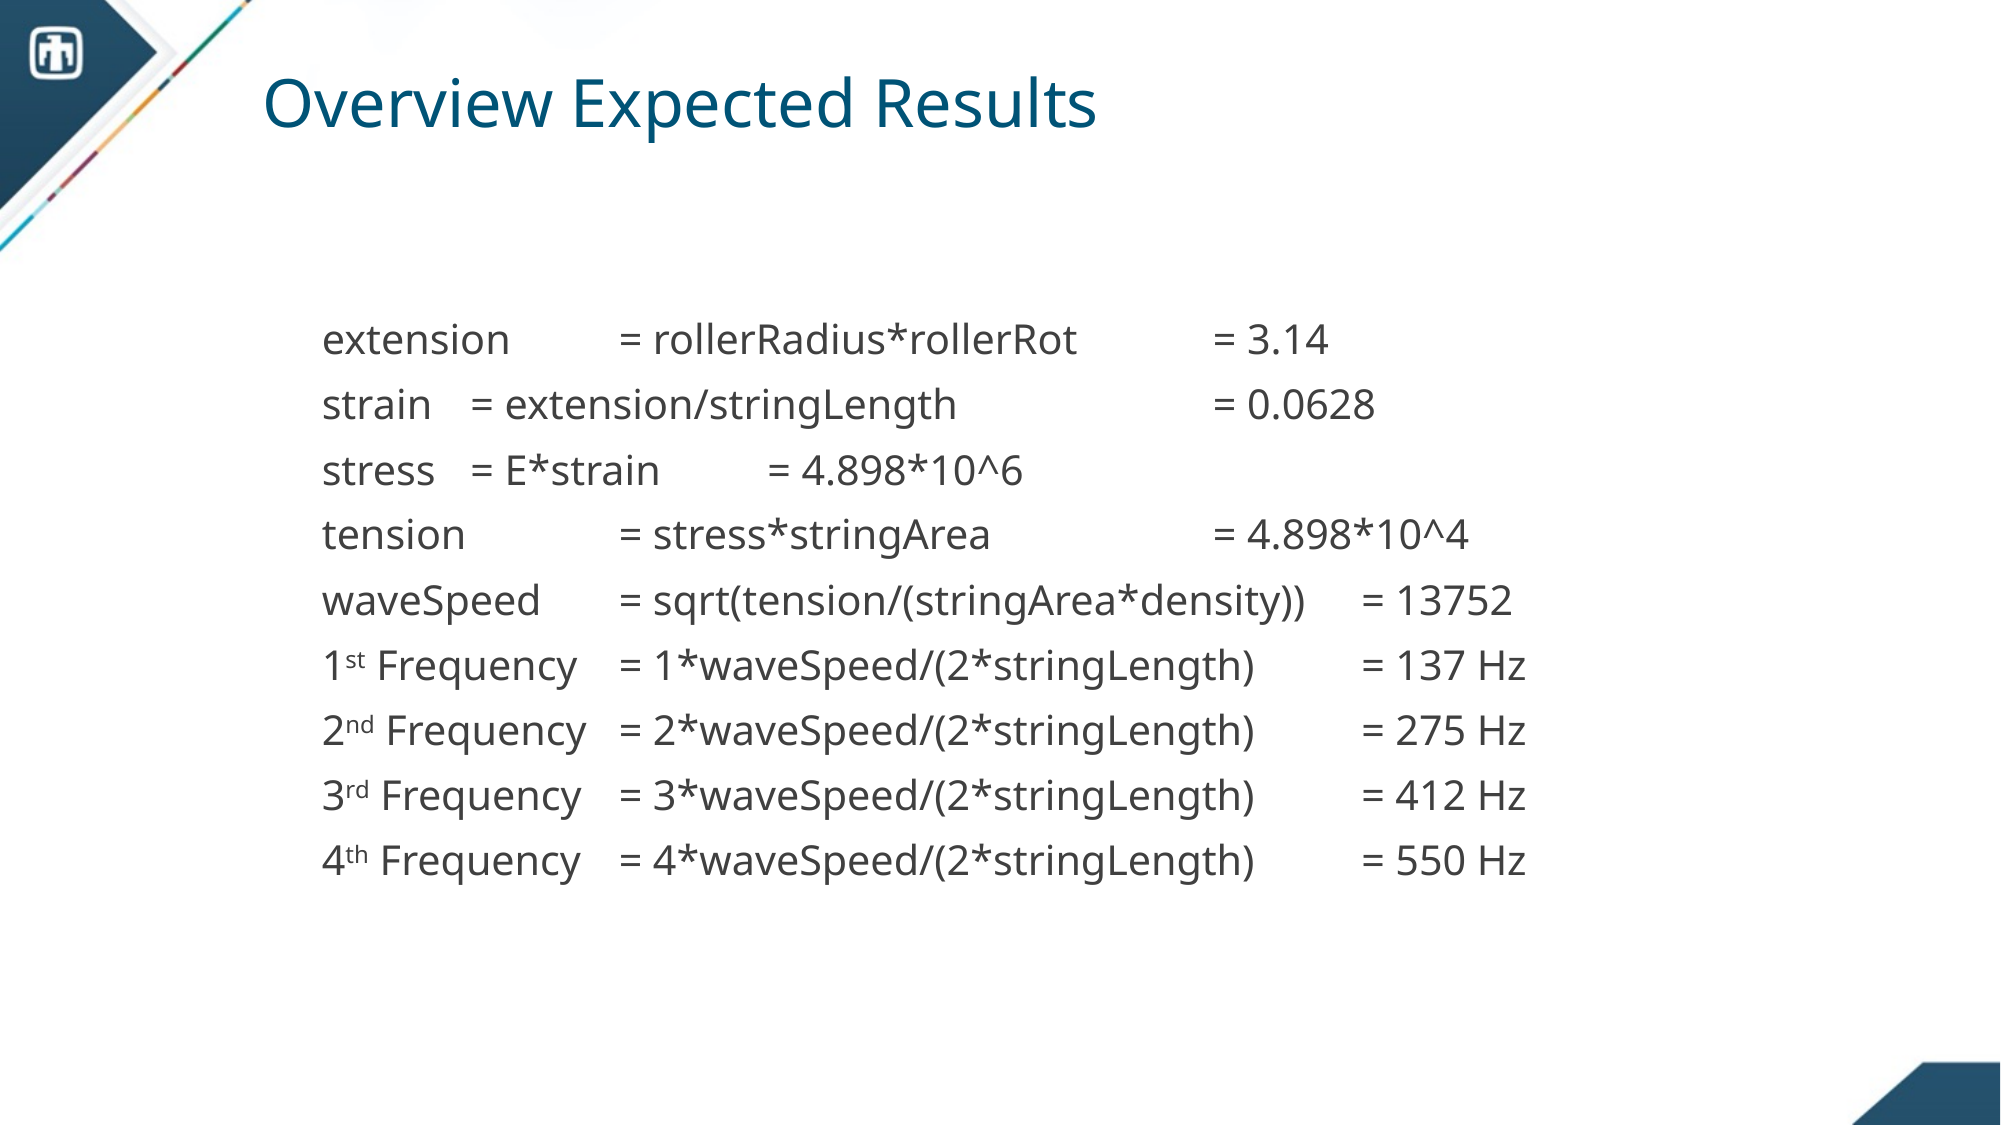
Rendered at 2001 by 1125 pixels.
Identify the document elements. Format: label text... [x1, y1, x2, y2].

title Overview Expected Results [262, 42, 1919, 170]
picture [0, 0, 2001, 1125]
list extension = rollerRadius*rollerRot = 3.14 strain = extension/stringLength = 0.0628 stress = E*strain = 4.898*10^6 tension = stress*stringArea = 4.898*10^4 waveSpeed = sqrt(tension/(stringArea*density)) = 13752 1st Frequency = 1*waveSpeed/(2*stringLength) = 137 Hz 2nd Frequency = 2*waveSpeed/(2*stringLength) = 275 Hz 3rd Frequency = 3*waveSpeed/(2*stringLength) = 412 Hz 4th Frequency = 4*waveSpeed/(2*stringLength) = 550 Hz [321, 311, 1672, 1054]
